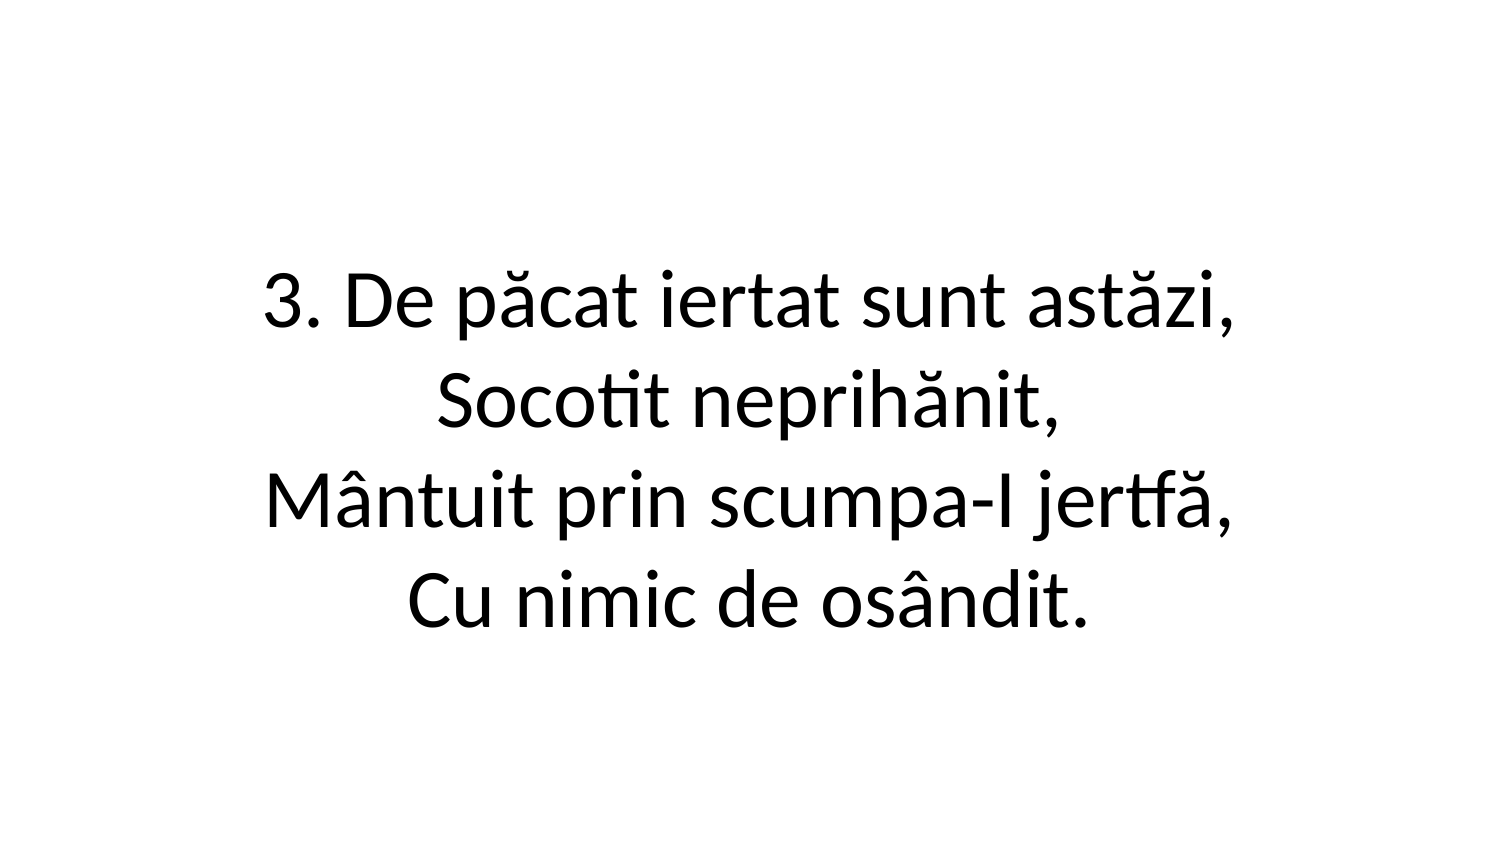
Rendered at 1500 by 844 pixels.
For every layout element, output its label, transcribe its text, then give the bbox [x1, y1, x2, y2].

text_box 3. De păcat iertat sunt astăzi, Socotit neprihănit, Mântuit prin scumpa-I jertfă, Cu nimic de osândit. [246, 192, 1254, 652]
